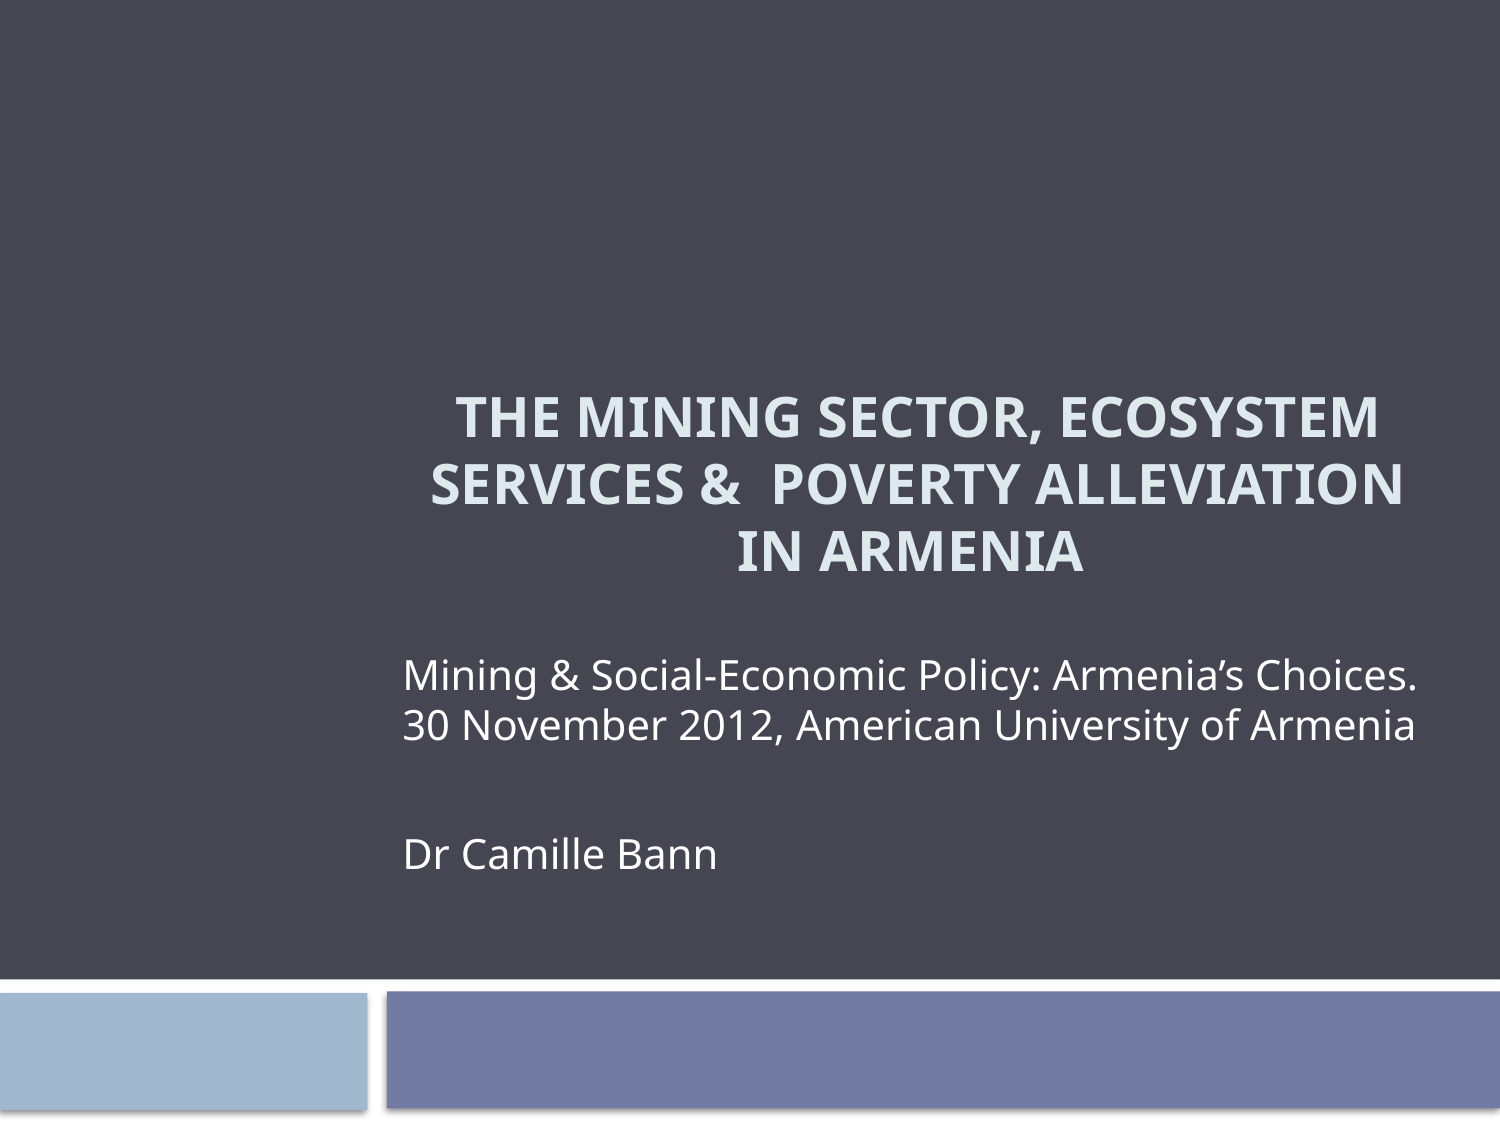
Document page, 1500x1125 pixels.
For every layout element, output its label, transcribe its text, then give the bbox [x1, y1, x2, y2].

subtitle Mining & Social-Economic Policy: Armenia’s Choices. 30 November 2012, American University of Armenia Dr Camille Bann [387, 562, 1488, 965]
title The Mining Sector, Ecosystem Services & Poverty Alleviation in Armenia [387, 160, 1450, 562]
